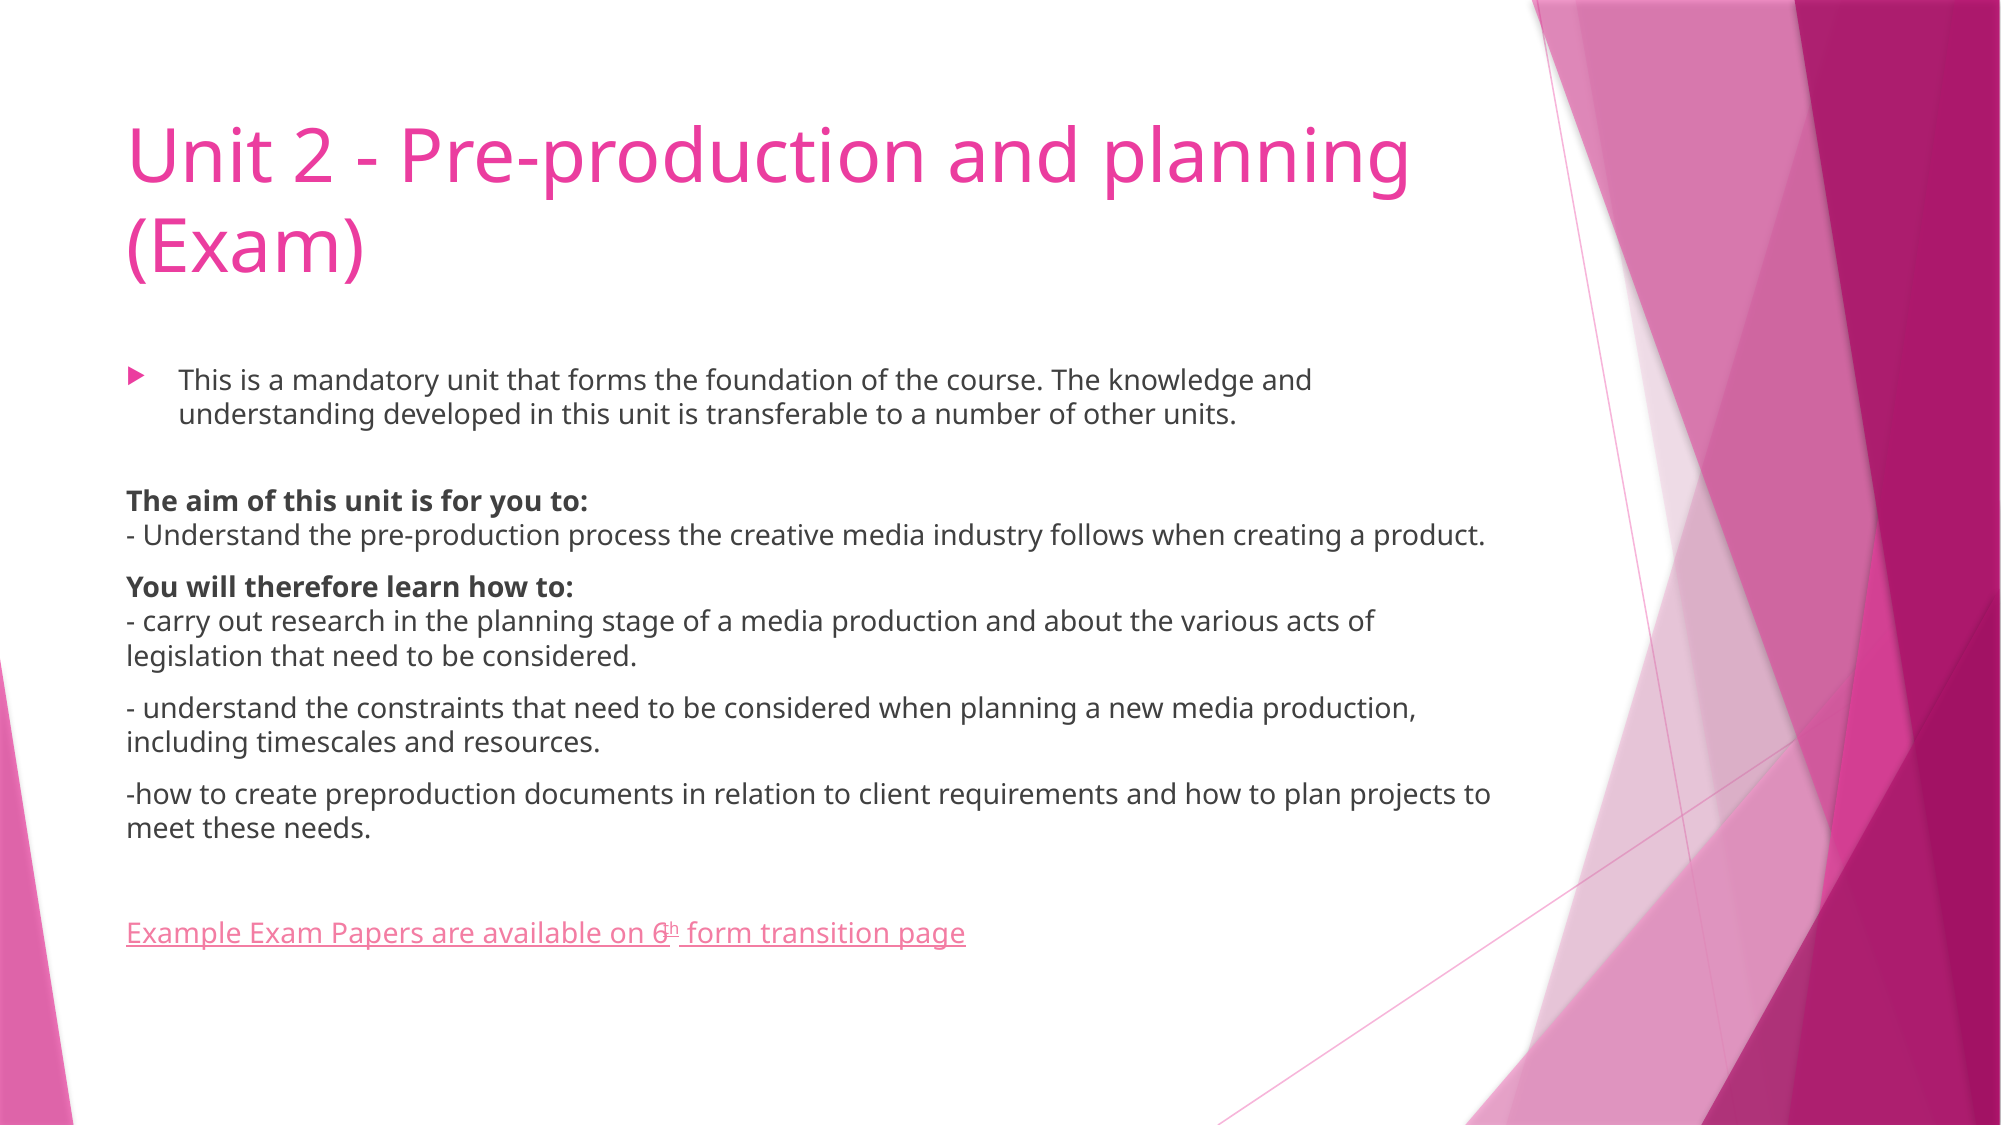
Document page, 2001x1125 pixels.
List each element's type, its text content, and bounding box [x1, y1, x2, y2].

list This is a mandatory unit that forms the foundation of the course. The knowledge and understanding developed in this unit is transferable to a number of other units. The aim of this unit is for you to: - Understand the pre-production process the creative media industry follows when creating a product. You will therefore learn how to: - carry out research in the planning stage of a media production and about the various acts of legislation that need to be considered. - understand the constraints that need to be considered when planning a new media production, including timescales and resources. -how to create preproduction documents in relation to client requirements and how to plan projects to meet these needs. Example Exam Papers are available on 6th form transition page [111, 354, 1522, 992]
title Unit 2 - Pre-production and planning (Exam) [111, 99, 1522, 317]
